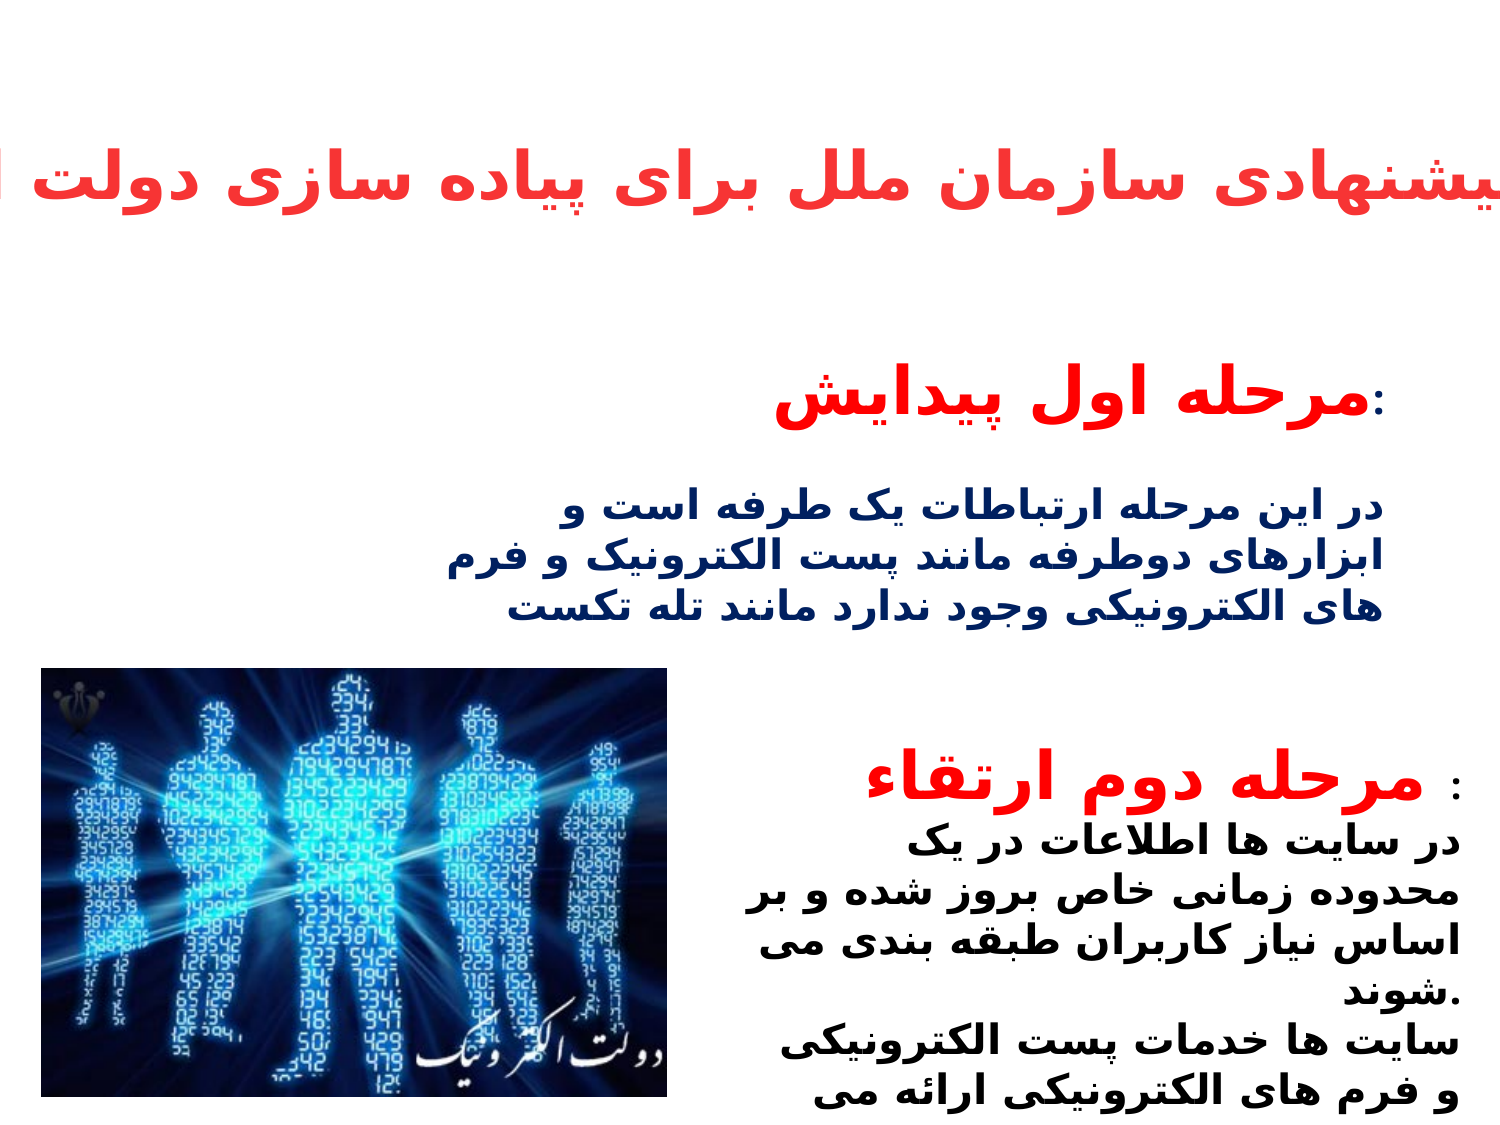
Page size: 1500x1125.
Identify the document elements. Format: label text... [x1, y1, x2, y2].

text_box مرحله دوم ارتقاء : در سایت ها اطلاعات در یک محدوده زمانی خاص بروز شده و بر اساس نیاز کاربران طبقه بندی می شوند. سایت ها خدمات پست الکترونیکی و فرم های الکترونیکی ارائه می دهند [726, 680, 1477, 1125]
text_box مراحل پیشنهادی سازمان ملل برای پیاده سازی دولت الکترونیک [0, 125, 1500, 221]
text_box مرحله اول پیدایش: در این مرحله ارتباطات یک طرفه است و ابزارهای دوطرفه مانند پست الکترونیک و فرم های الکترونیکی وجود ندارد مانند تله تکست [375, 290, 1400, 636]
picture [41, 668, 667, 1097]
